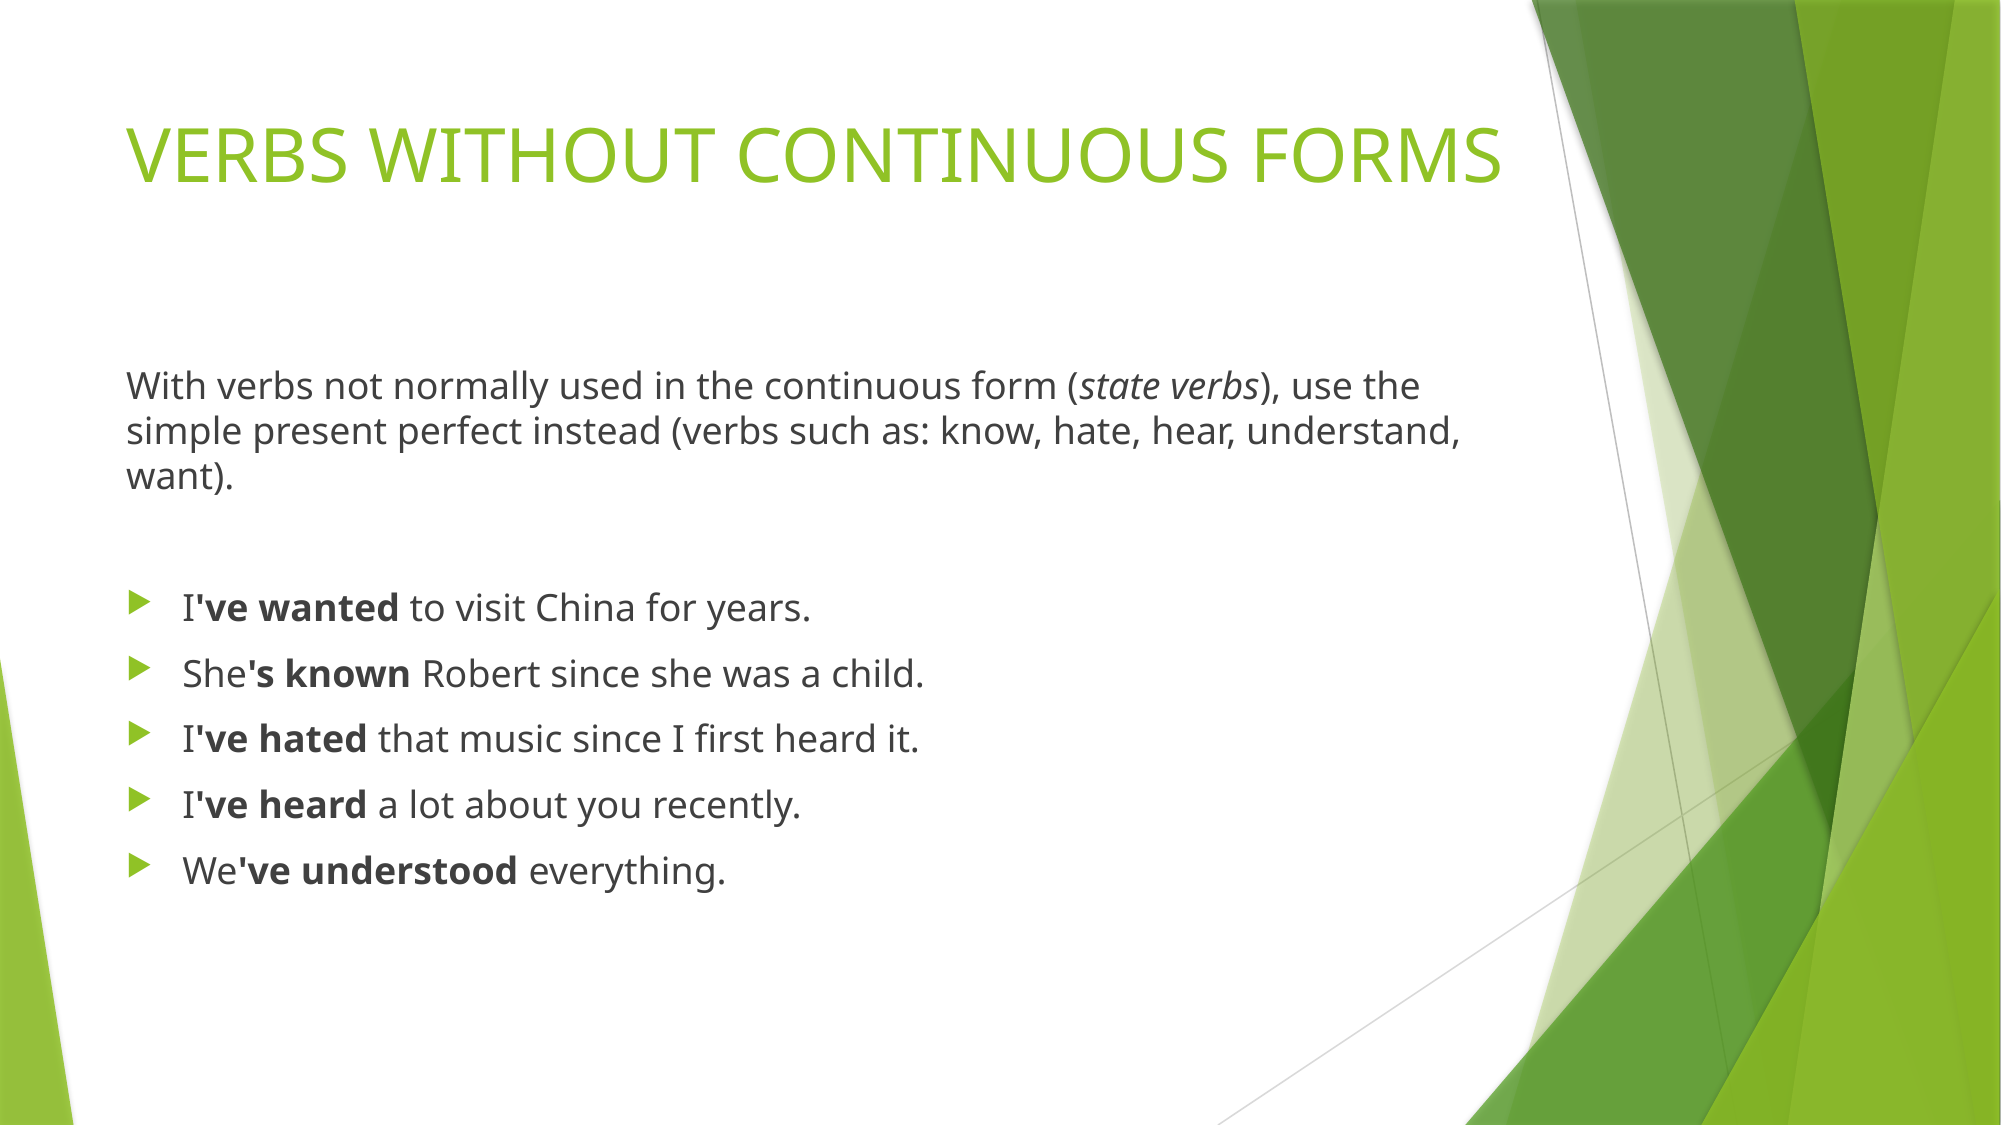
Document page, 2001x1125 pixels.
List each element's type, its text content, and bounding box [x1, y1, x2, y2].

title VERBS WITHOUT CONTINUOUS FORMS [111, 99, 1522, 317]
list With verbs not normally used in the continuous form (state verbs), use the simple present perfect instead (verbs such as: know, hate, hear, understand, want). I've wanted to visit China for years. She's known Robert since she was a child. I've hated that music since I first heard it. I've heard a lot about you recently. We've understood everything. [111, 354, 1522, 992]
